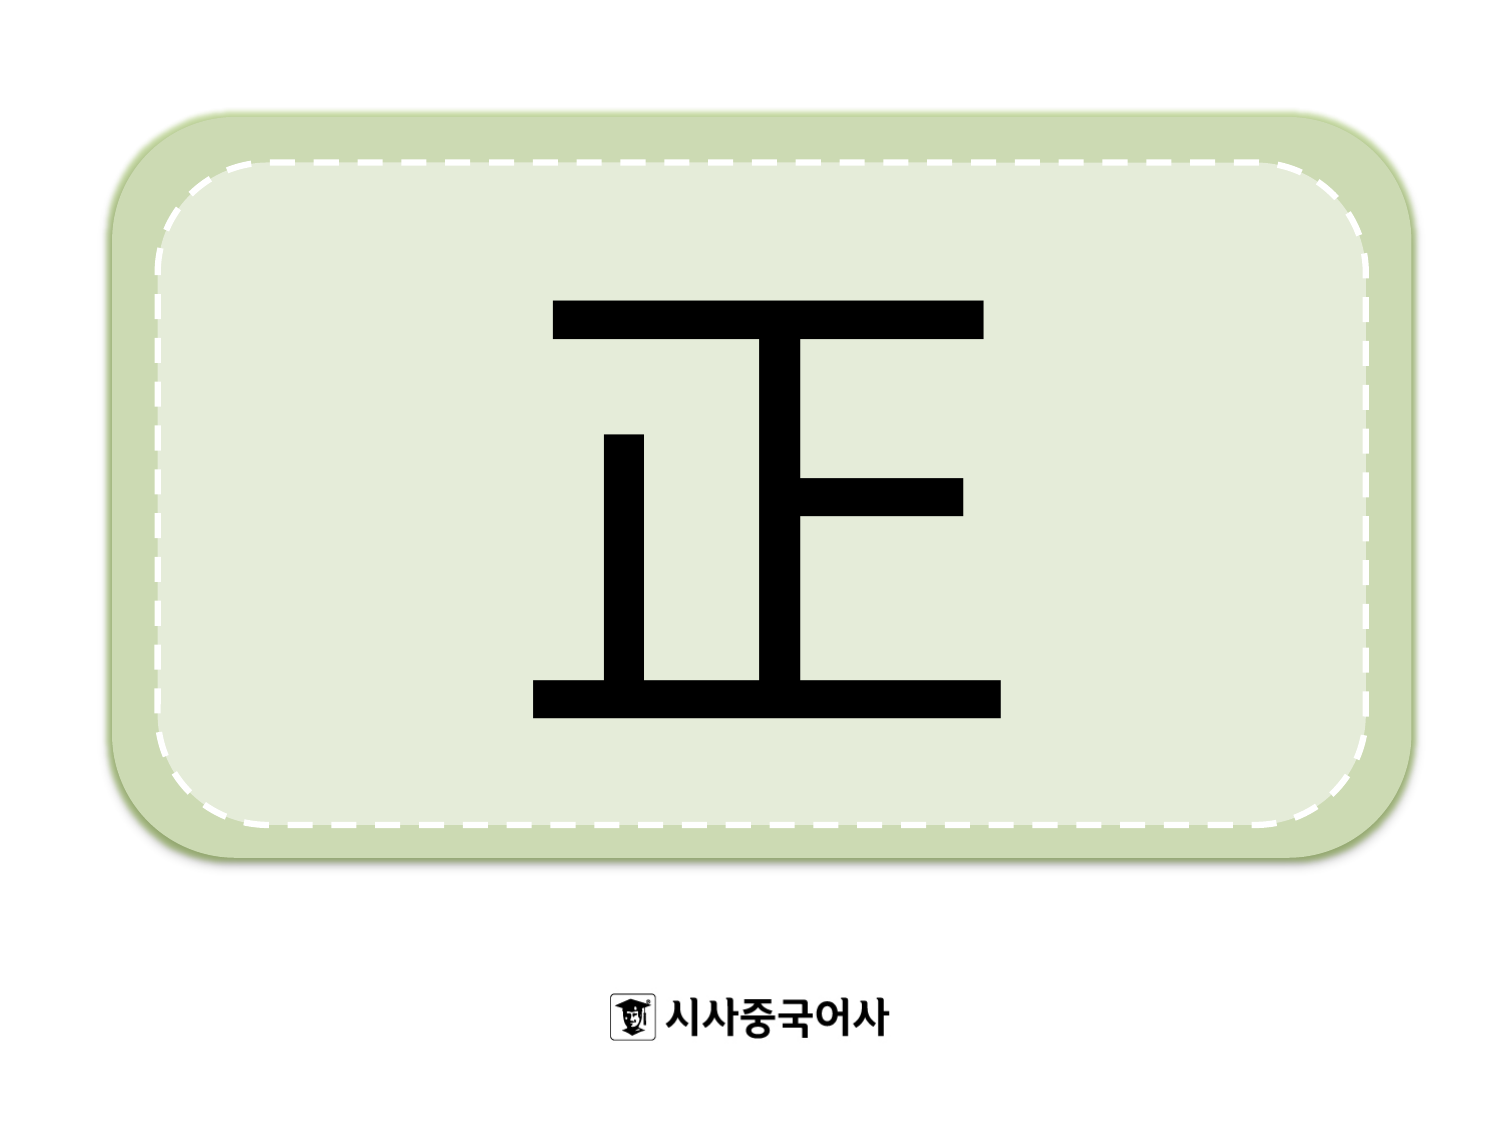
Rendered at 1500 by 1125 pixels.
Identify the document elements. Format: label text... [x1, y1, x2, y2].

text_box 正 [162, 160, 1371, 824]
picture [602, 987, 898, 1047]
